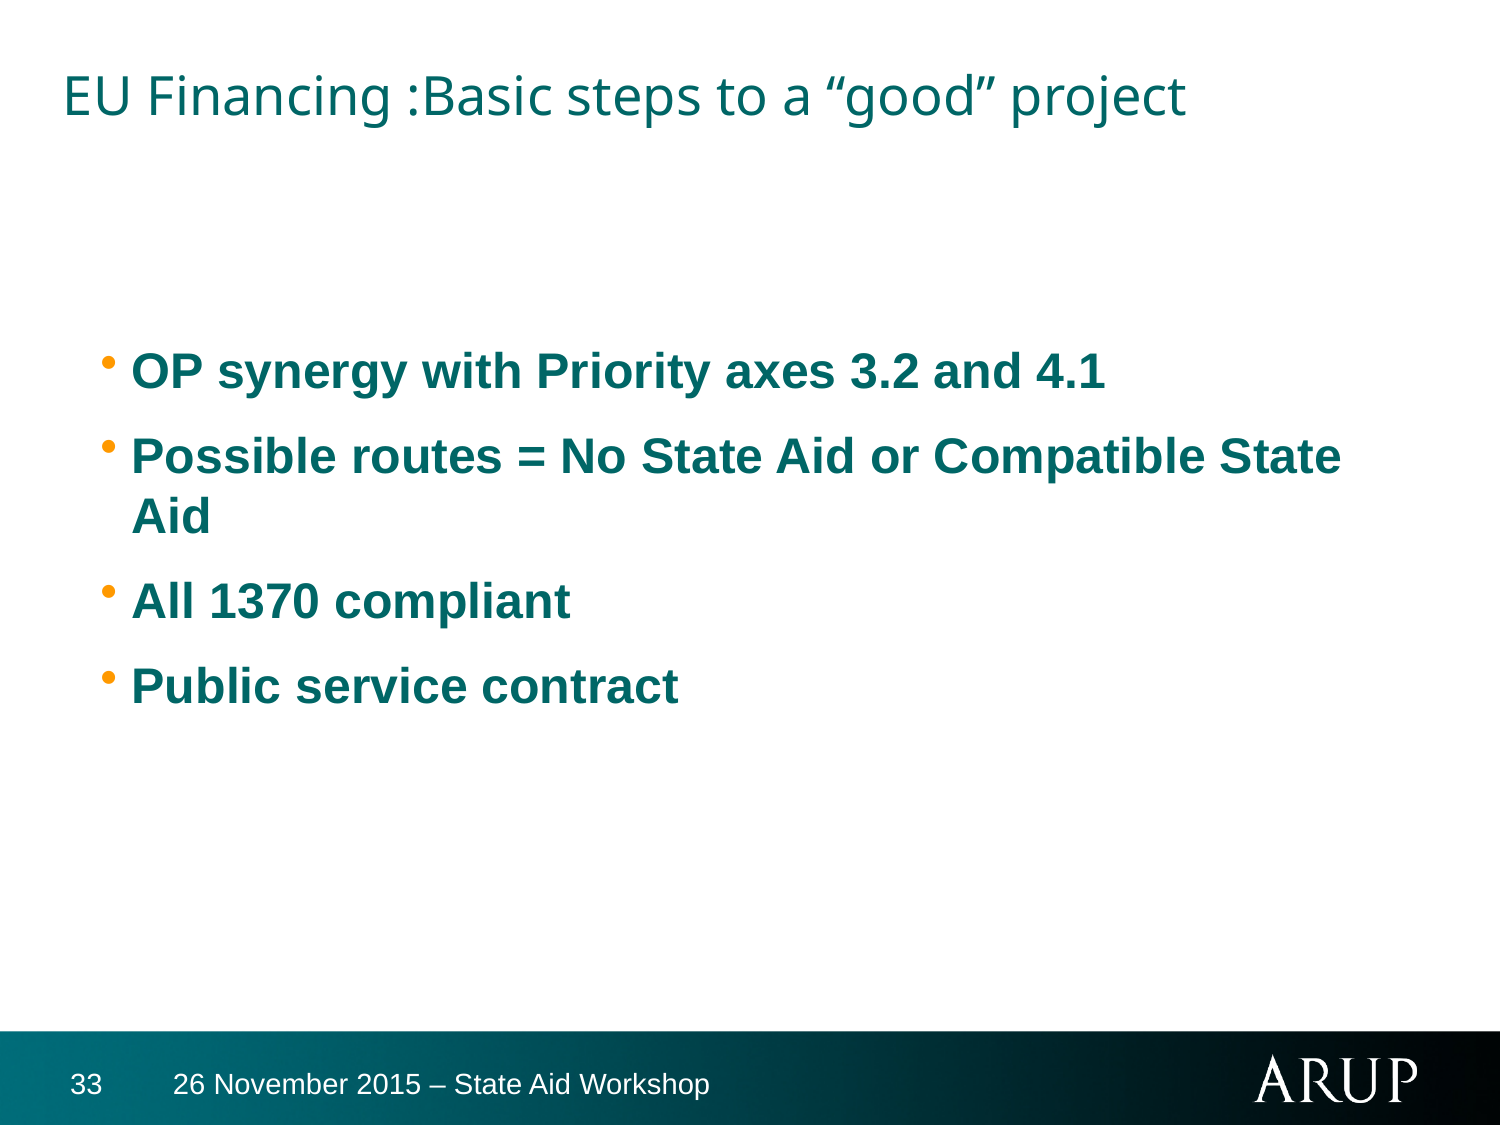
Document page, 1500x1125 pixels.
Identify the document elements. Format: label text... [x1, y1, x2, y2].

picture [0, 1030, 1500, 1125]
footer 26 November 2015 – State Aid Workshop [158, 1057, 1199, 1118]
slide_number 33 [55, 1057, 158, 1118]
list OP synergy with Priority axes 3.2 and 4.1 Possible routes = No State Aid or Compatible State Aid All 1370 compliant Public service contract [100, 338, 1382, 732]
title EU Financing :Basic steps to a “good” project [63, 61, 1437, 127]
